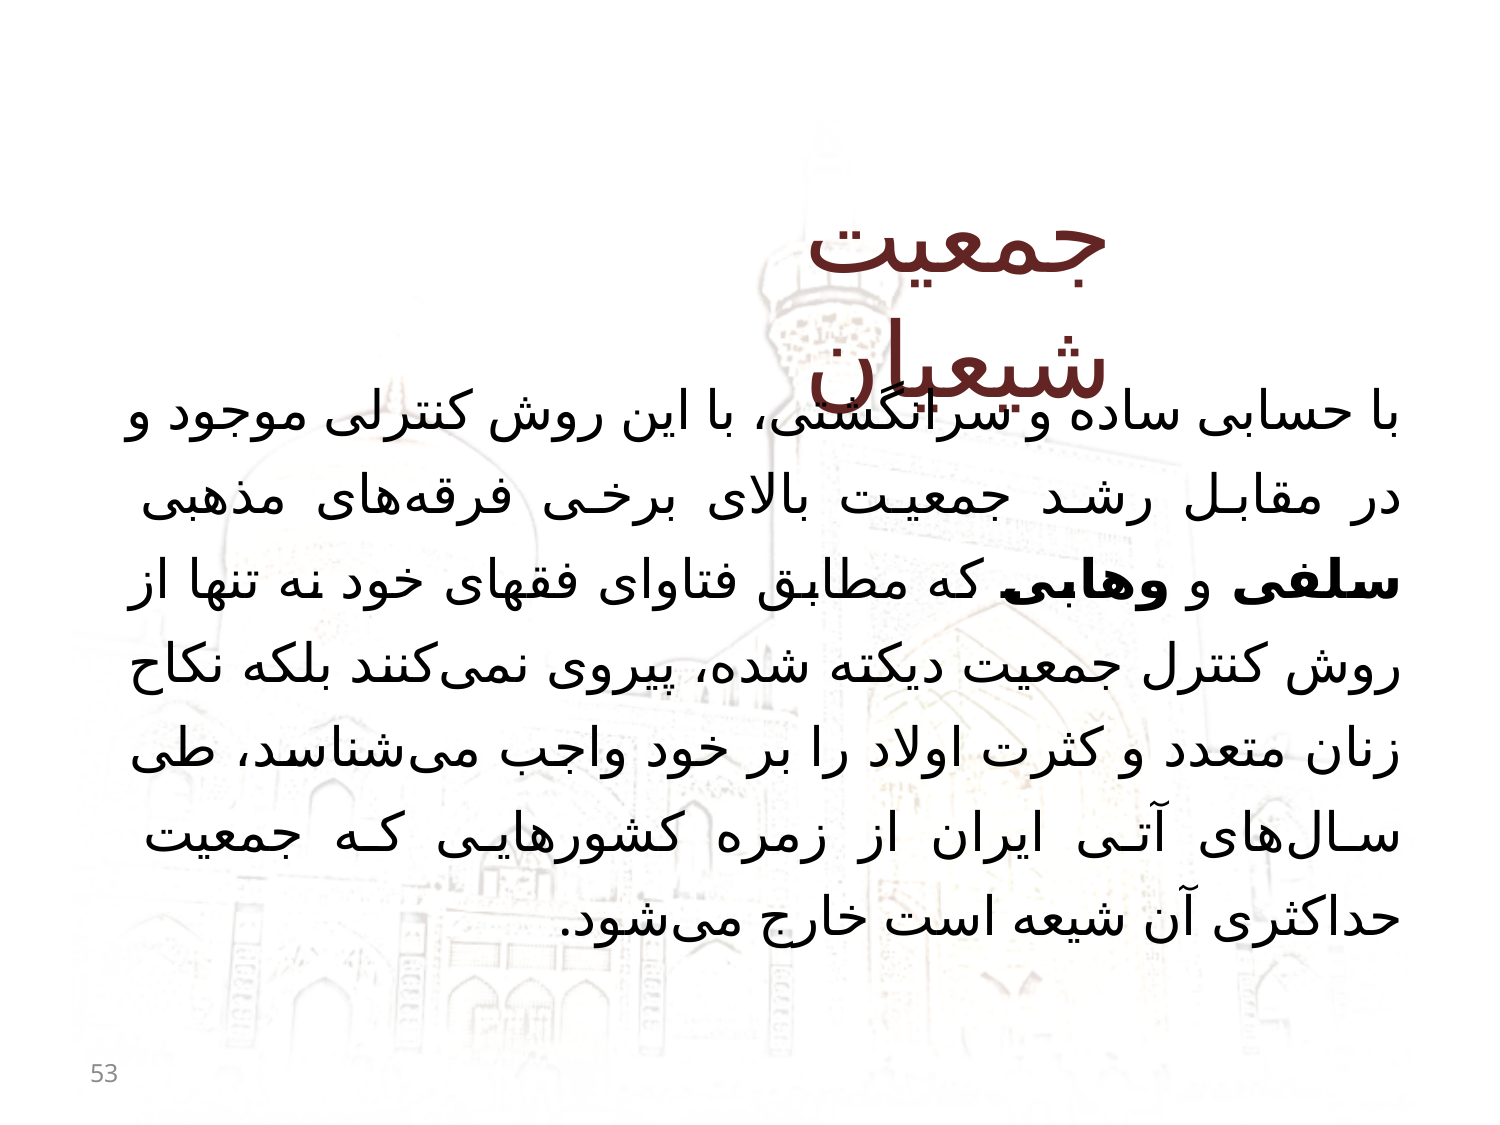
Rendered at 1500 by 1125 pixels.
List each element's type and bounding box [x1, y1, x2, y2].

picture [70, 119, 1419, 1125]
